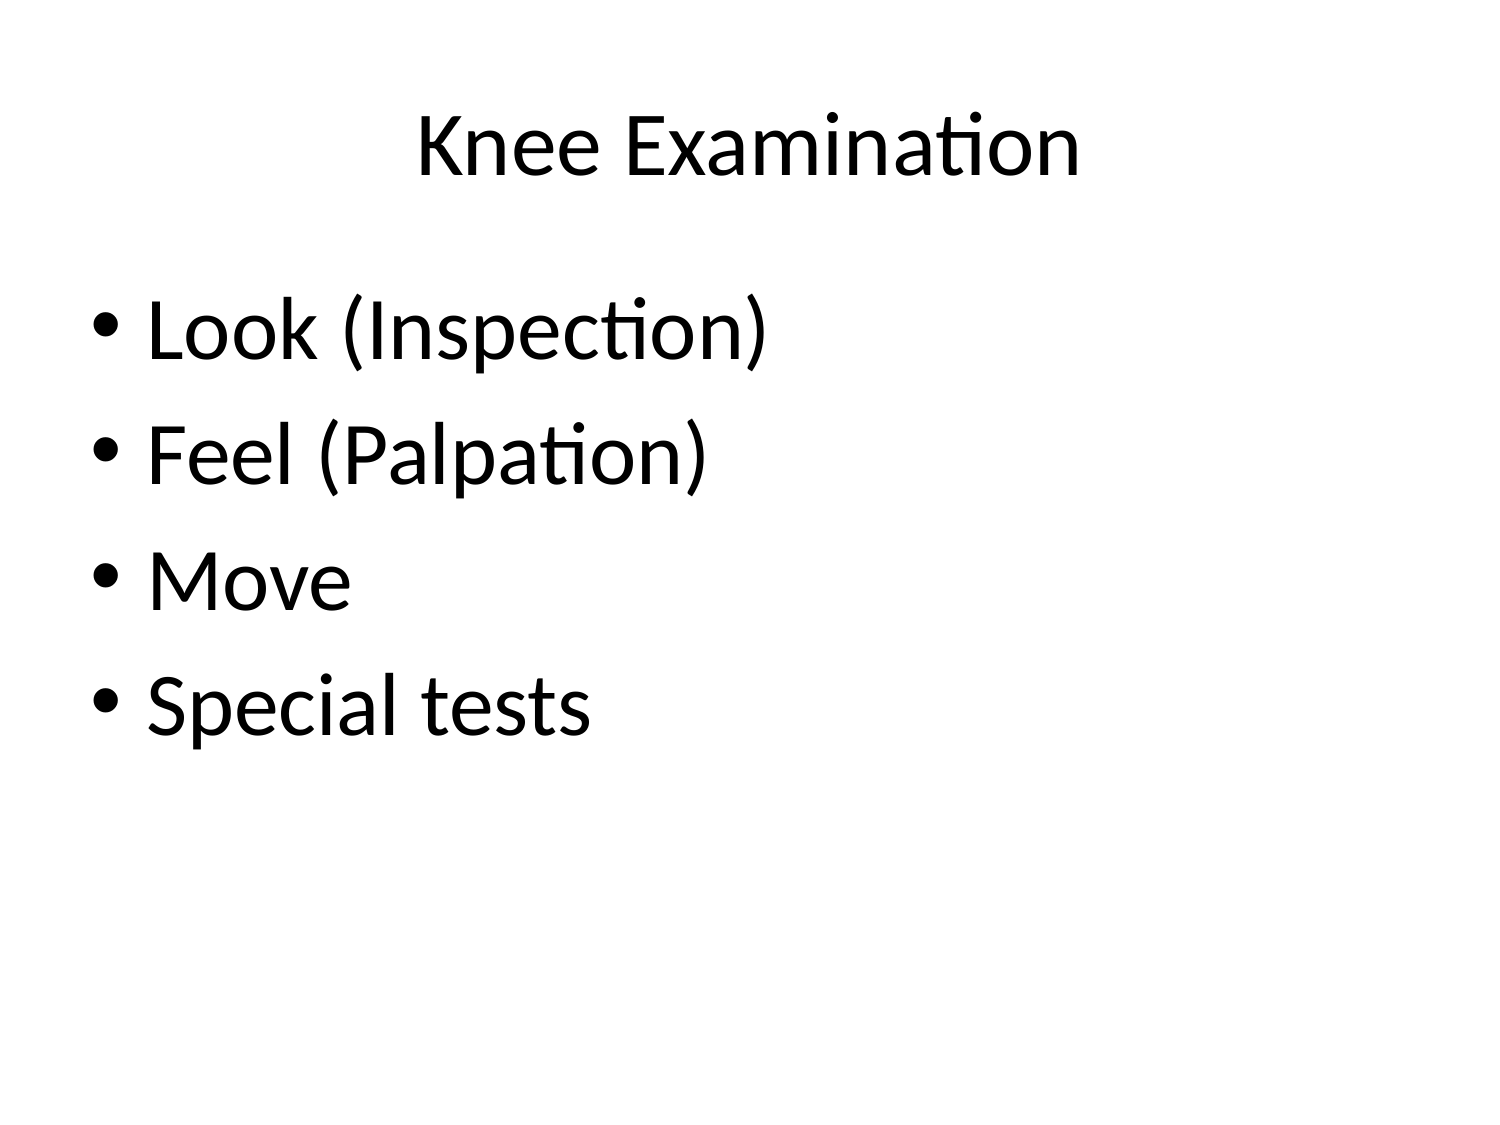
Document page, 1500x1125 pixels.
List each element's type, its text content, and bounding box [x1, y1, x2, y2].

list Look (Inspection) Feel (Palpation) Move Special tests [75, 262, 1425, 1005]
title Knee Examination [75, 45, 1425, 233]
